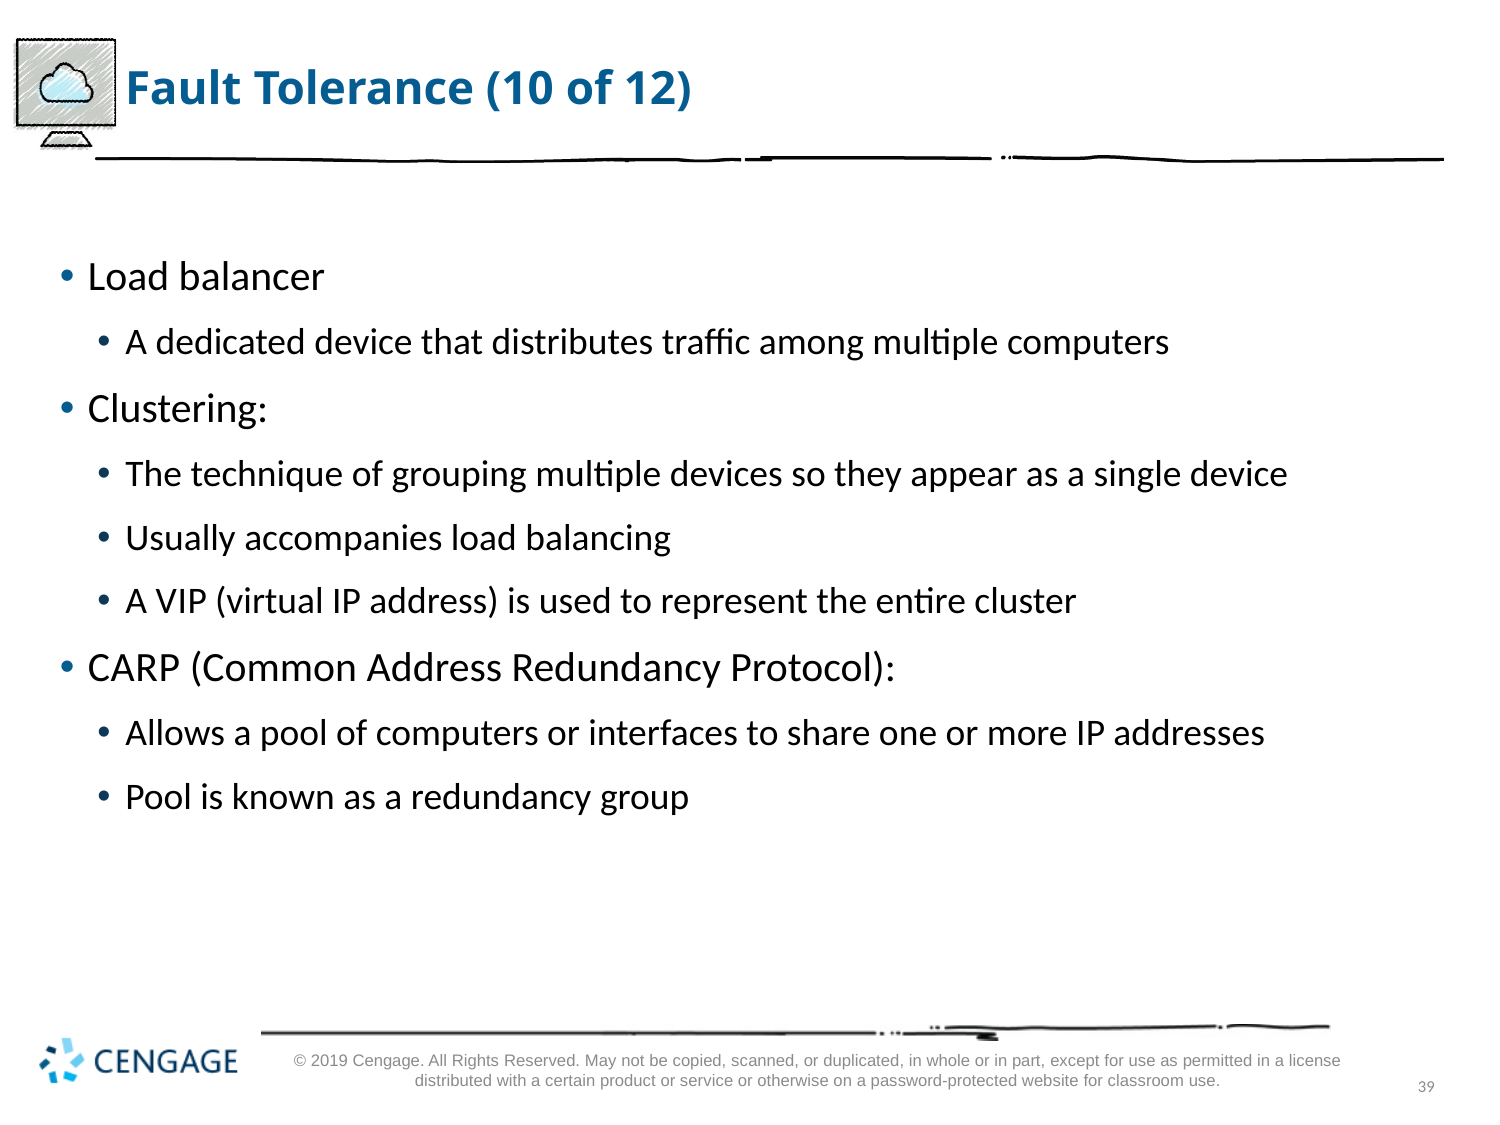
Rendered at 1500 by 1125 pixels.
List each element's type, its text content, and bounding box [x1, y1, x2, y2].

footer © 2019 Cengage. All Rights Reserved. May not be copied, scanned, or duplicated, in whole or in part, except for use as permitted in a license distributed with a certain product or service or otherwise on a password-protected website for classroom use. [262, 1050, 1375, 1091]
picture [19, 1024, 250, 1096]
list Load balancer A dedicated device that distributes traffic among multiple computers Clustering: The technique of grouping multiple devices so they appear as a single device Usually accompanies load balancing A V I P (virtual IP address) is used to represent the entire cluster C A R P (Common Address Redundancy Protocol): Allows a pool of computers or interfaces to share one or more IP addresses Pool is known as a redundancy group [59, 252, 1441, 824]
picture [13, 36, 117, 151]
picture [261, 1024, 1331, 1041]
picture [95, 155, 1444, 163]
title Fault Tolerance (10 of 12) [125, 66, 1442, 116]
